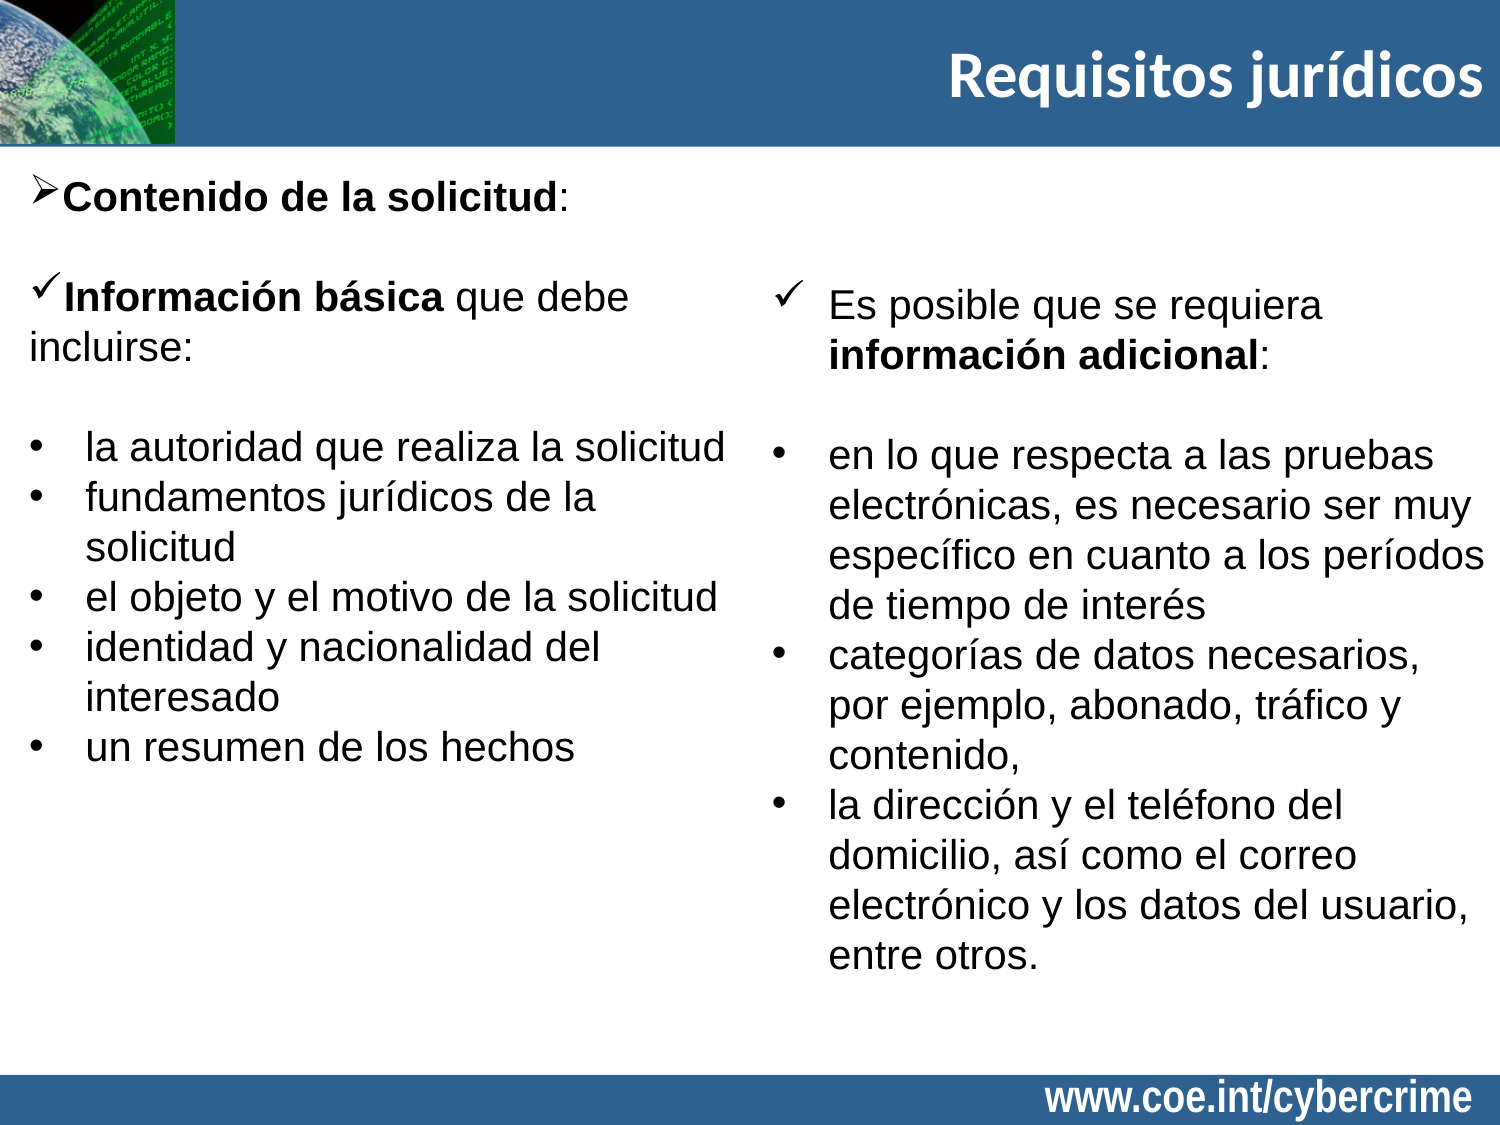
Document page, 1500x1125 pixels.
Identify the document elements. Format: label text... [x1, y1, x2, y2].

text_box Requisitos jurídicos [177, 0, 1500, 149]
text_box Contenido de la solicitud: Información básica que debe incluirse: la autoridad que realiza la solicitud fundamentos jurídicos de la solicitud el objeto y el motivo de la solicitud identidad y nacionalidad del interesado un resumen de los hechos [14, 162, 765, 833]
picture [0, 0, 175, 144]
text_box [0, 1073, 1030, 1125]
text_box Es posible que se requiera información adicional: en lo que respecta a las pruebas electrónicas, es necesario ser muy específico en cuanto a los períodos de tiempo de interés categorías de datos necesarios, por ejemplo, abonado, tráfico y contenido, la dirección y el teléfono del domicilio, así como el correo electrónico y los datos del usuario, entre otros. [757, 270, 1500, 1041]
text_box www.coe.int/cybercrime [1030, 1059, 1500, 1125]
